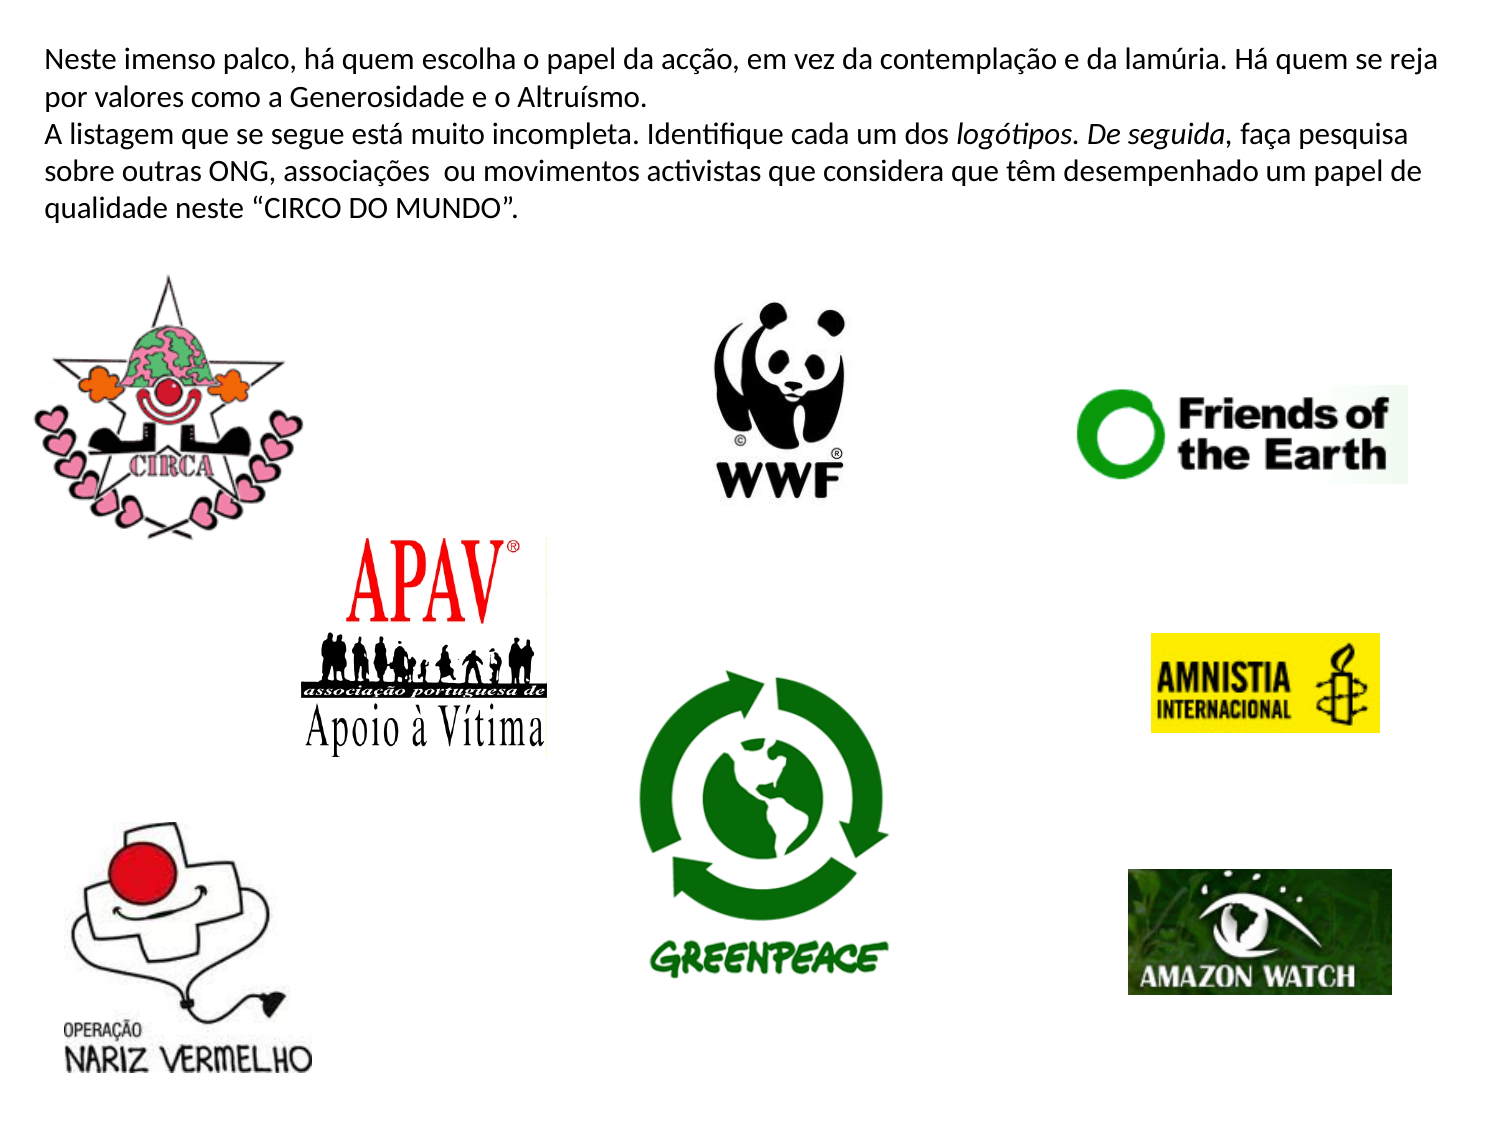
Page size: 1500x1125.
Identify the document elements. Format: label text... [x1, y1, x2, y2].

title Neste imenso palco, há quem escolha o papel da acção, em vez da contemplação e da lamúria. Há quem se reja por valores como a Generosidade e o Altruísmo. A listagem que se segue está muito incompleta. Identifique cada um dos logótipos. De seguida, faça pesquisa sobre outras ONG, associações ou movimentos activistas que considera que têm desempenhado um papel de qualidade neste “CIRCO DO MUNDO”. [29, 30, 1471, 233]
picture [619, 668, 904, 1073]
picture [1151, 633, 1381, 733]
picture [64, 822, 312, 1073]
picture [1056, 385, 1408, 484]
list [29, 266, 311, 543]
picture [678, 266, 879, 533]
picture [300, 538, 547, 757]
picture [1127, 869, 1393, 995]
